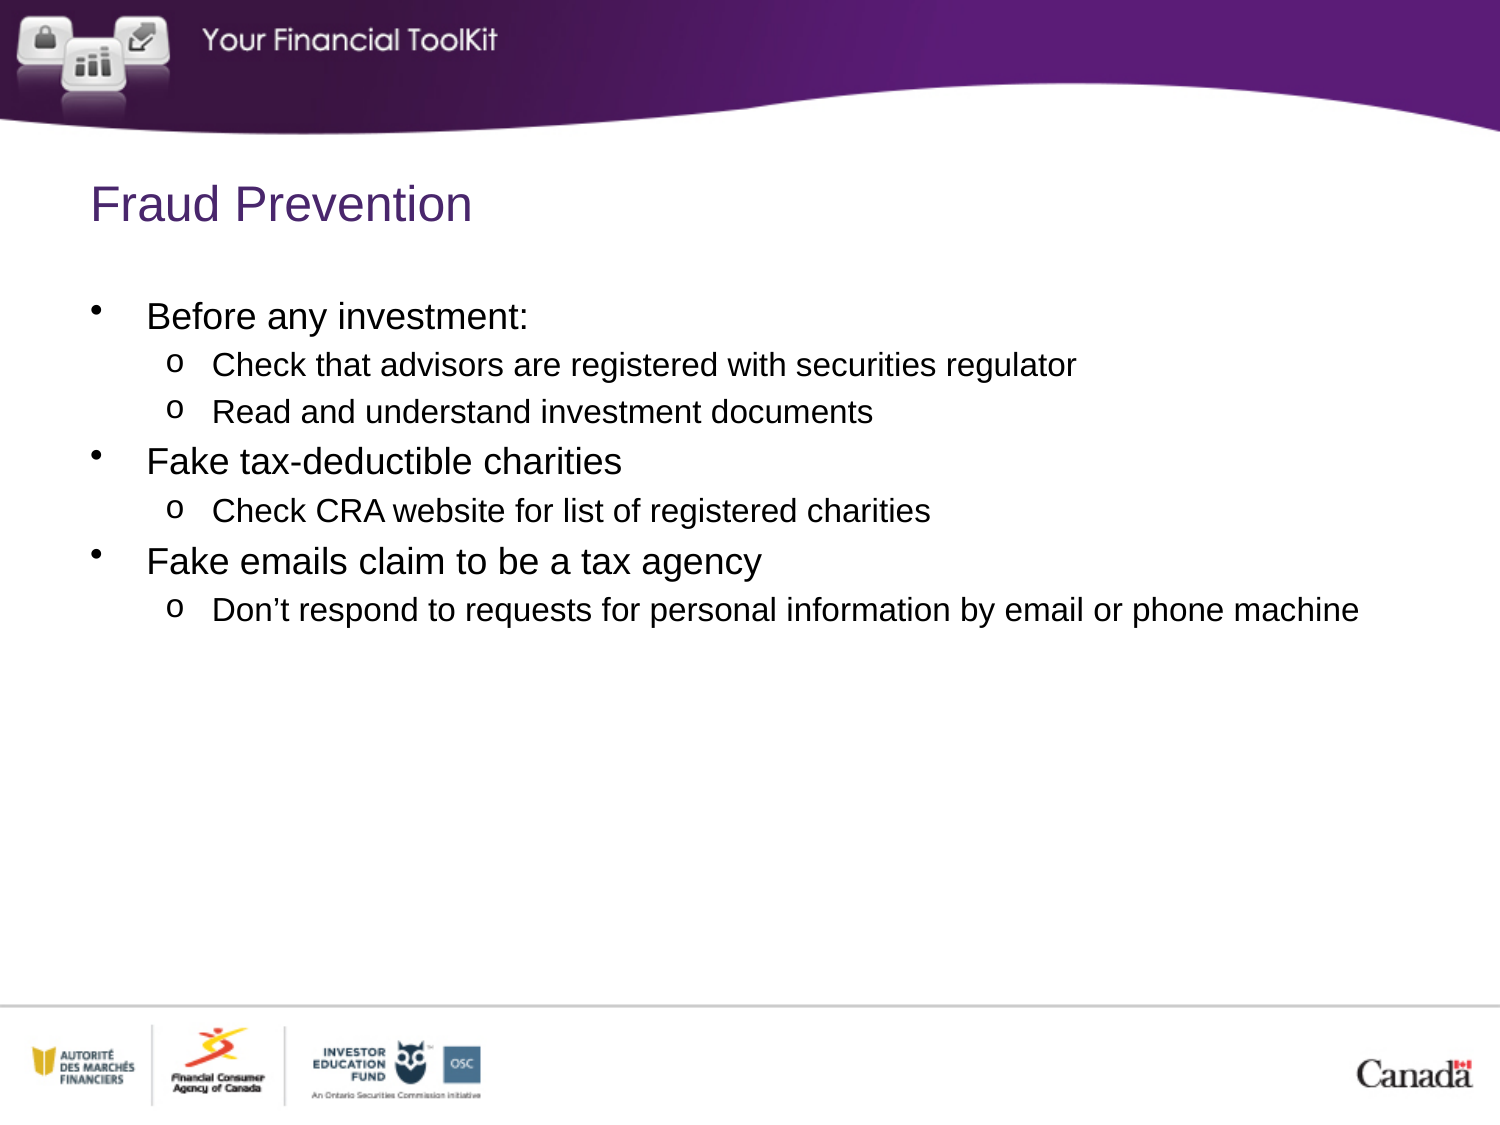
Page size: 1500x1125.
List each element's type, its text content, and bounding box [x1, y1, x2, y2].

picture [0, 0, 1500, 1125]
title Fraud Prevention [75, 164, 1211, 284]
list Before any investment: Check that advisors are registered with securities regulator Read and understand investment documents Fake tax-deductible charities Check CRA website for list of registered charities Fake emails claim to be a tax agency Don’t respond to requests for personal information by email or phone machine [75, 284, 1425, 987]
